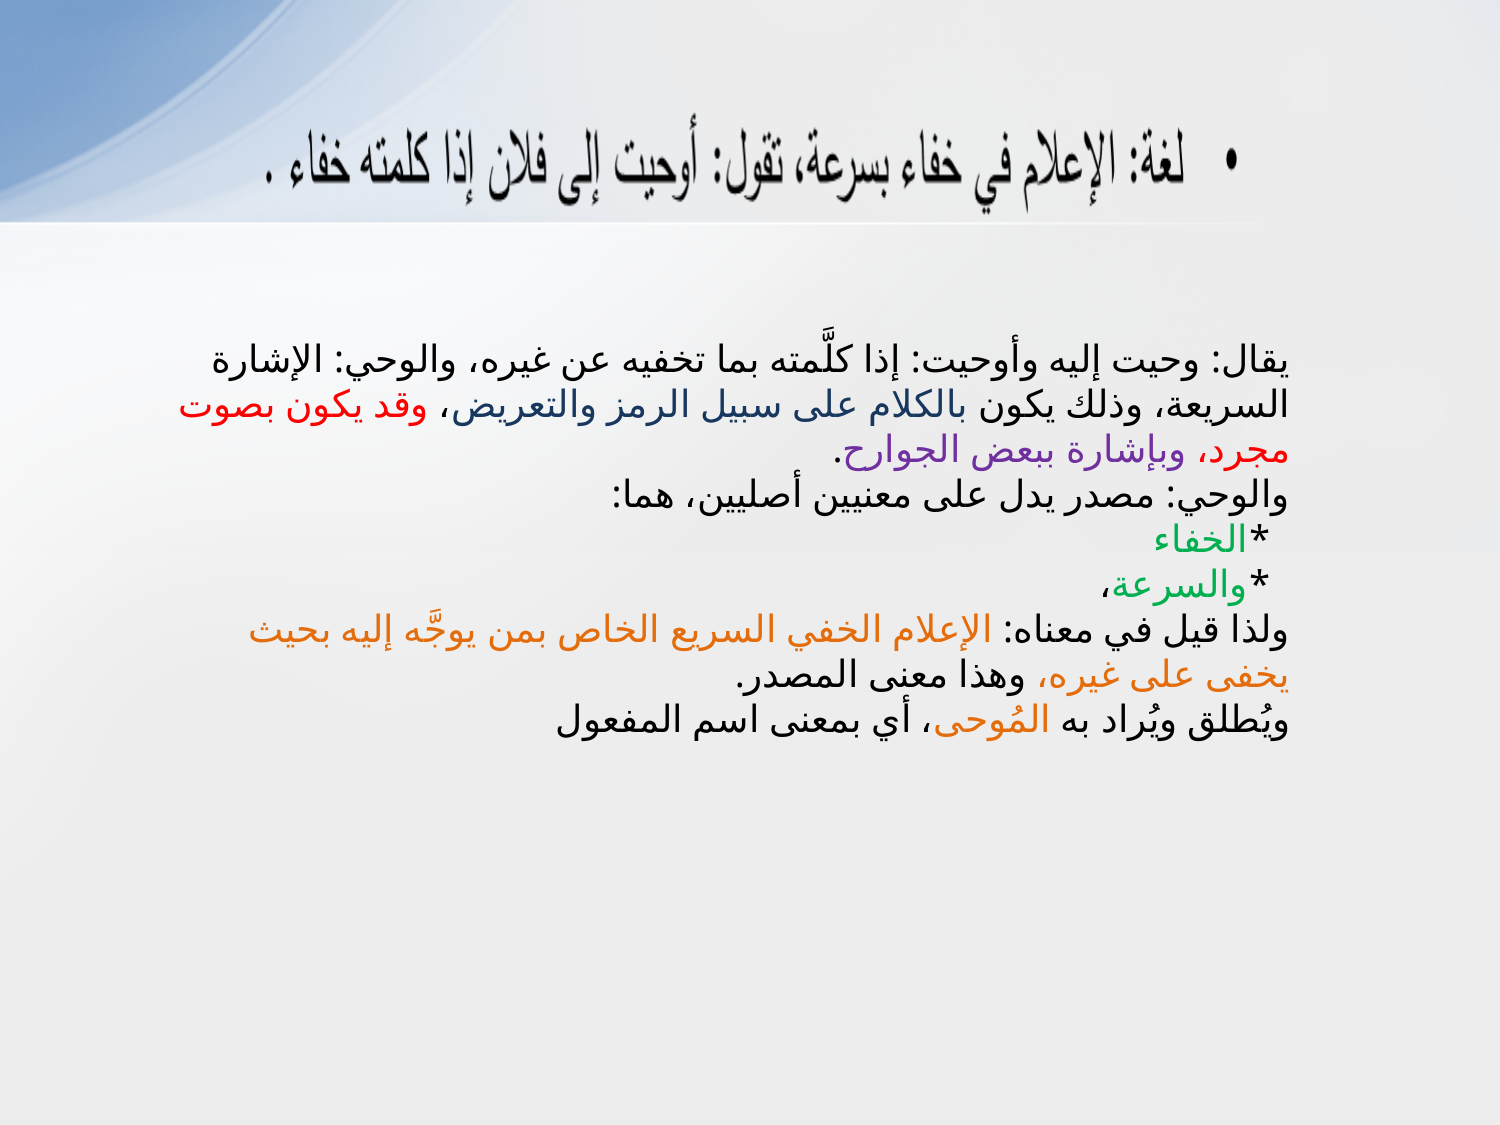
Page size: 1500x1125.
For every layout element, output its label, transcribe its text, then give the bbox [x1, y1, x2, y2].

picture [0, 0, 1500, 1125]
text_box يقال: وحيت إليه وأوحيت: إذا كلَّمته بما تخفيه عن غيره، والوحي: الإشارة السريعة، وذلك يكون بالكلام على سبيل الرمز والتعريض، وقد يكون بصوت مجرد، وبإشارة ببعض الجوارح. والوحي: مصدر يدل على معنيين أصليين، هما: *الخفاء *والسرعة، ولذا قيل في معناه: الإعلام الخفي السريع الخاص بمن يوجَّه إليه بحيث يخفى على غيره، وهذا معنى المصدر. ويُطلق ويُراد به المُوحى، أي بمعنى اسم المفعول [147, 327, 1306, 748]
